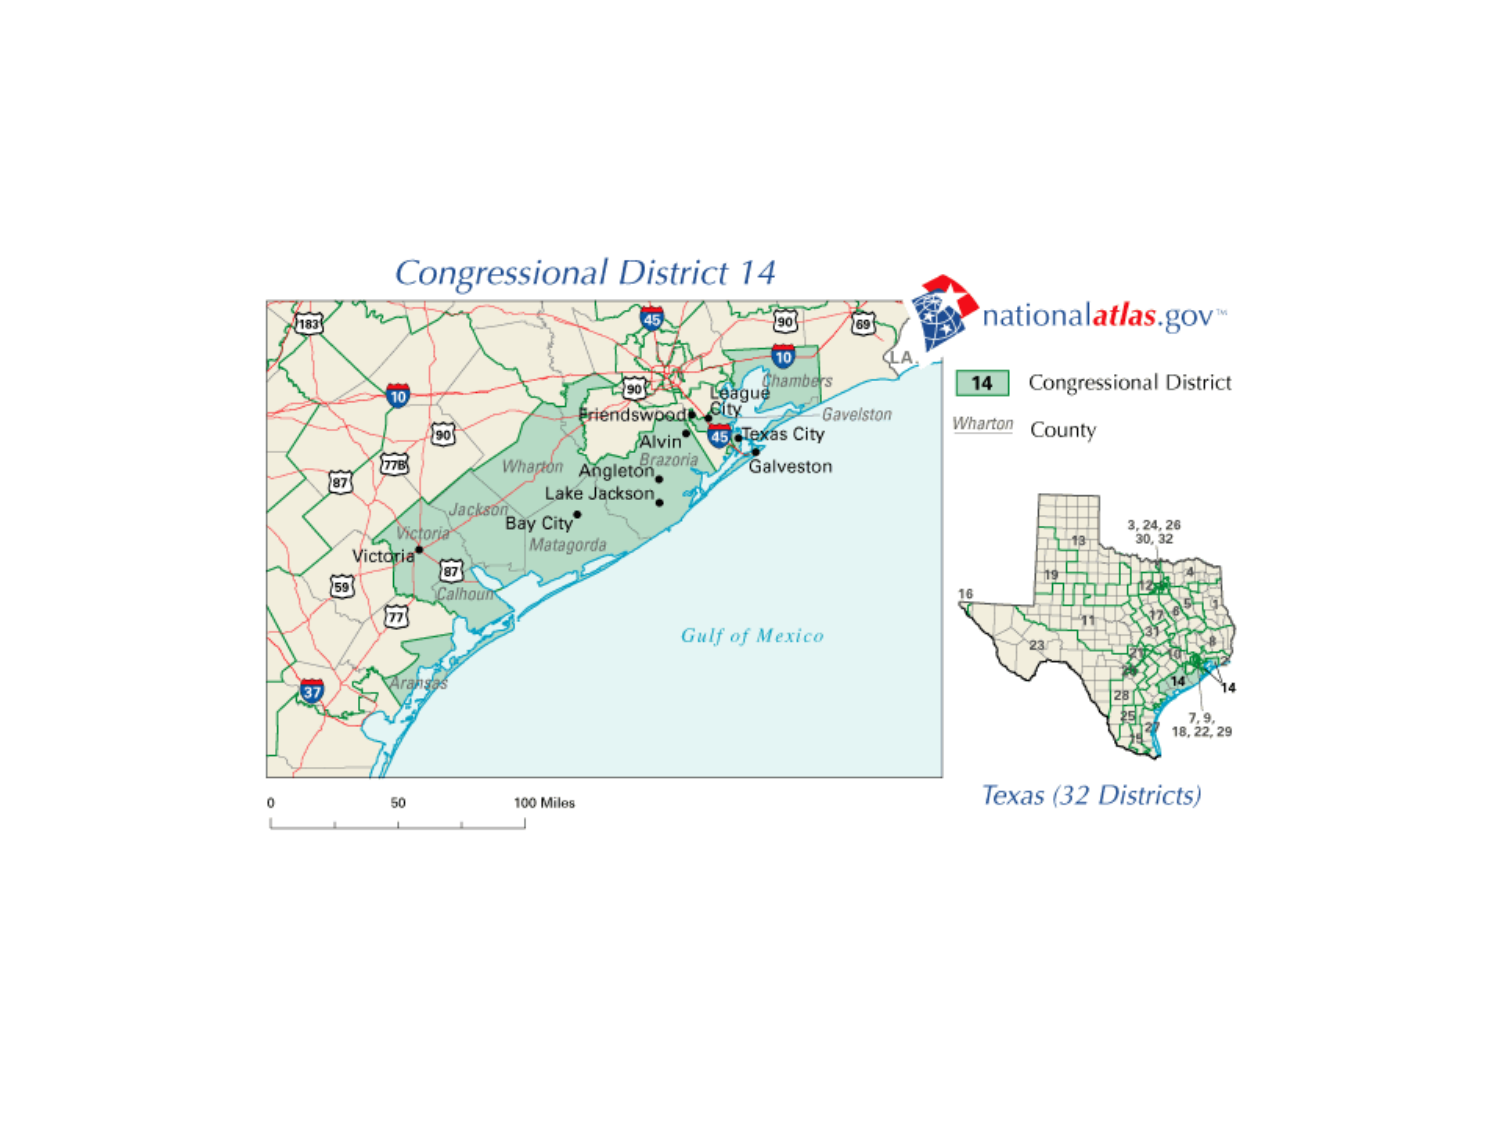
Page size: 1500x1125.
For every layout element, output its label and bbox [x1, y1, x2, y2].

picture [249, 237, 1243, 838]
